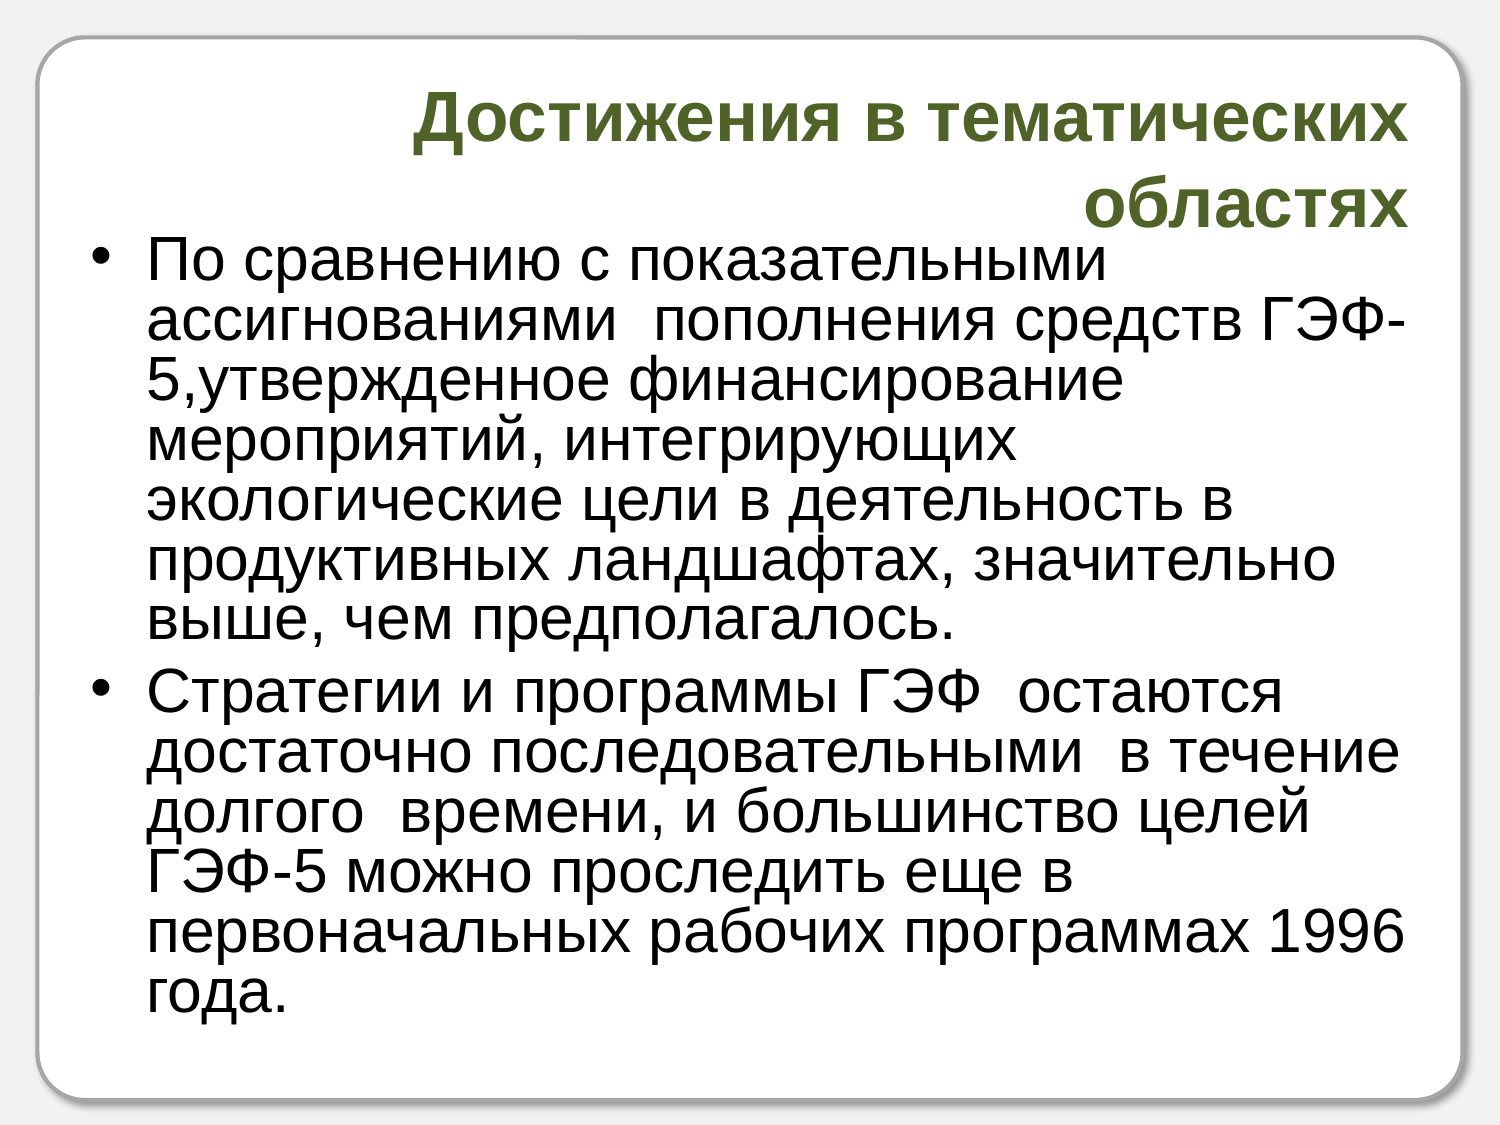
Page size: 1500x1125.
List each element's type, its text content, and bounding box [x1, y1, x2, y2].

title Достижения в тематических областях [75, 62, 1425, 224]
list По сравнению с показательными ассигнованиями пополнения средств ГЭФ-5,утвержденное финансирование мероприятий, интегрирующих экологические цели в деятельность в продуктивных ландшафтах, значительно выше, чем предполагалось. Стратегии и программы ГЭФ остаются достаточно последовательными в течение долгого времени, и большинство целей ГЭФ-5 можно проследить еще в первоначальных рабочих программах 1996 года. [74, 224, 1426, 1013]
